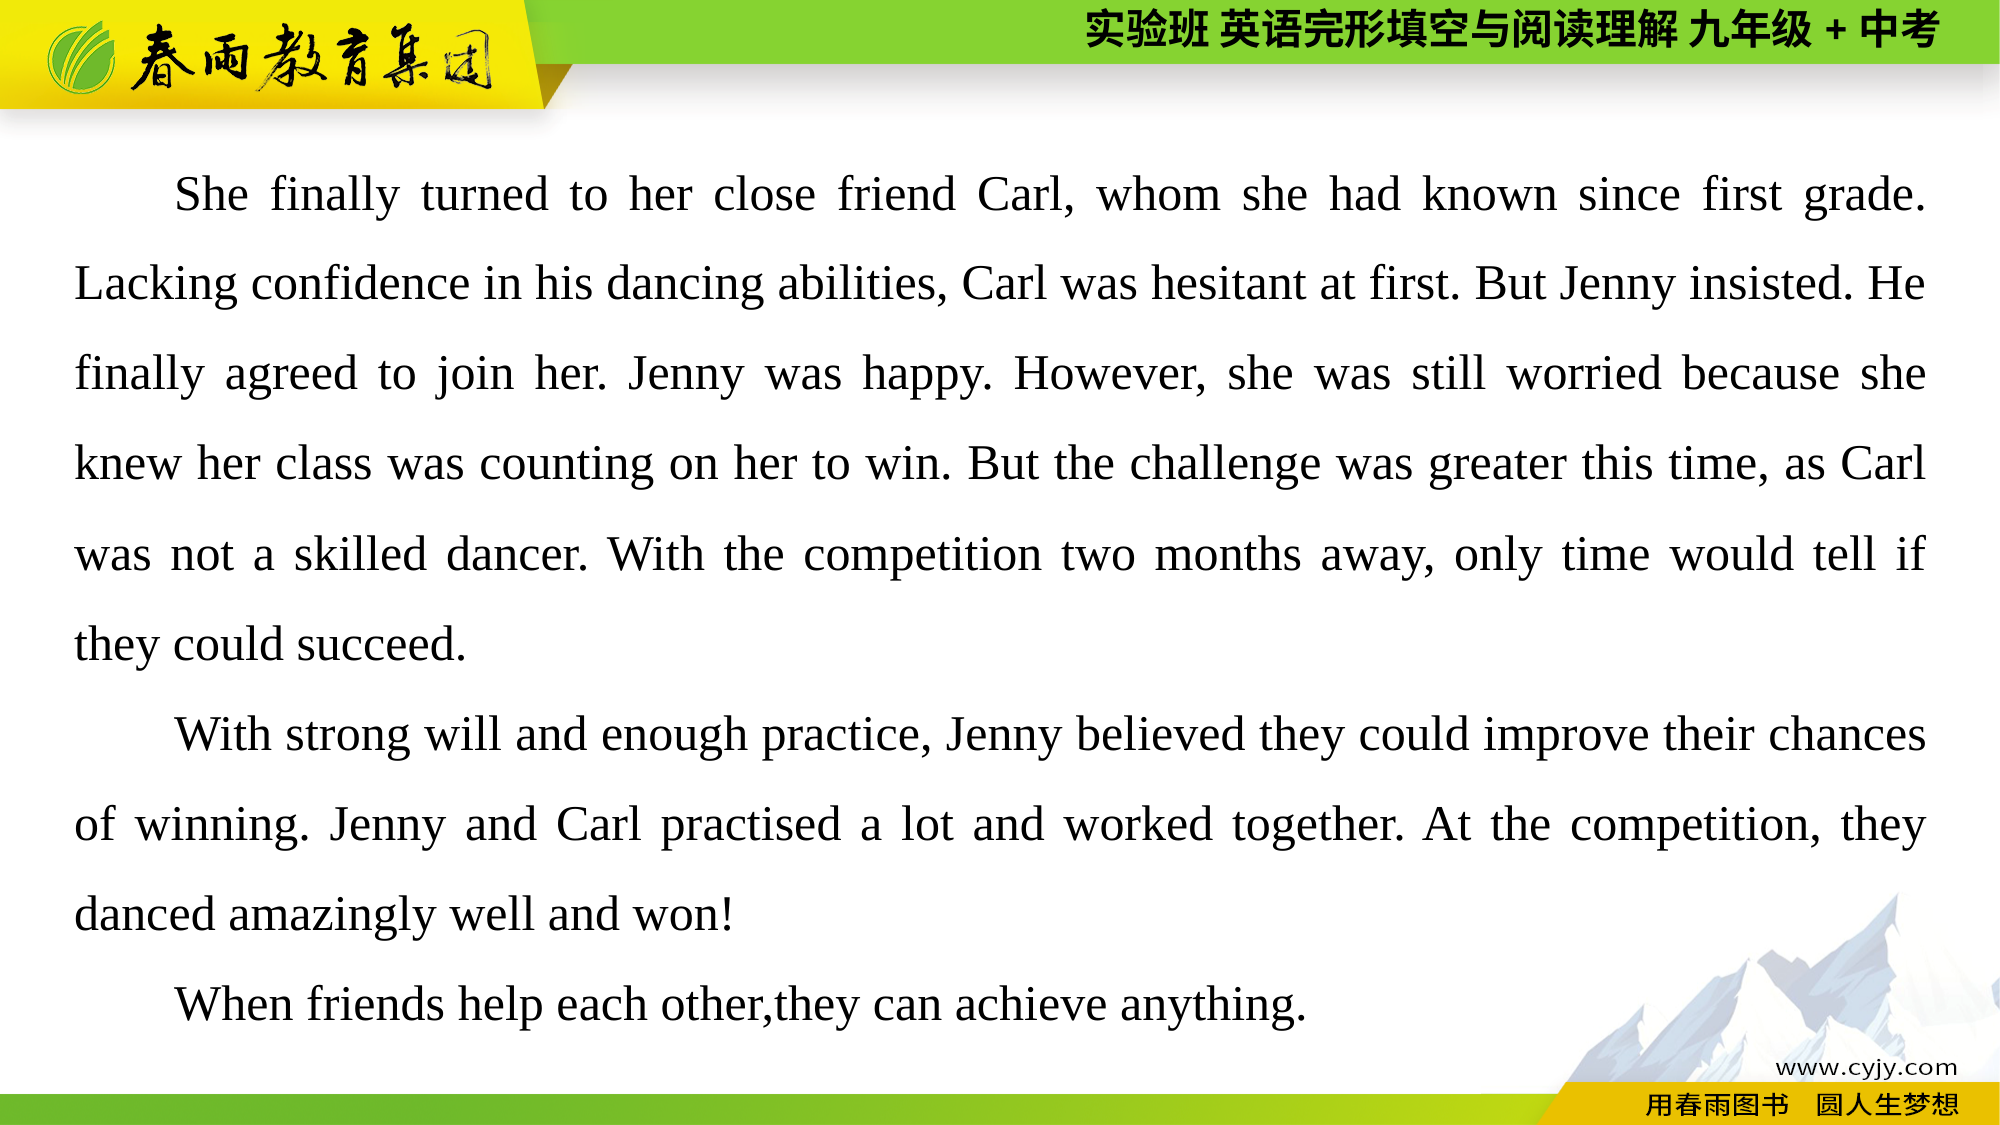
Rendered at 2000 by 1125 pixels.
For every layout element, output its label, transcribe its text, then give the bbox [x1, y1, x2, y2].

list She finally turned to her close friend Carl, whom she had known since first grade. Lacking confidence in his dancing abilities, Carl was hesitant at first. But Jenny insisted. He finally agreed to join her. Jenny was happy. However, she was still worried because she knew her class was counting on her to win. But the challenge was greater this time, as Carl was not a skilled dancer. With the competition two months away, only time would tell if they could succeed. With strong will and enough practice, Jenny believed they could improve their chances of winning. Jenny and Carl practised a lot and worked together. At the competition, they danced amazingly well and won! When friends help each other,they can achieve anything. [59, 122, 1944, 1047]
picture [0, 0, 2000, 1125]
